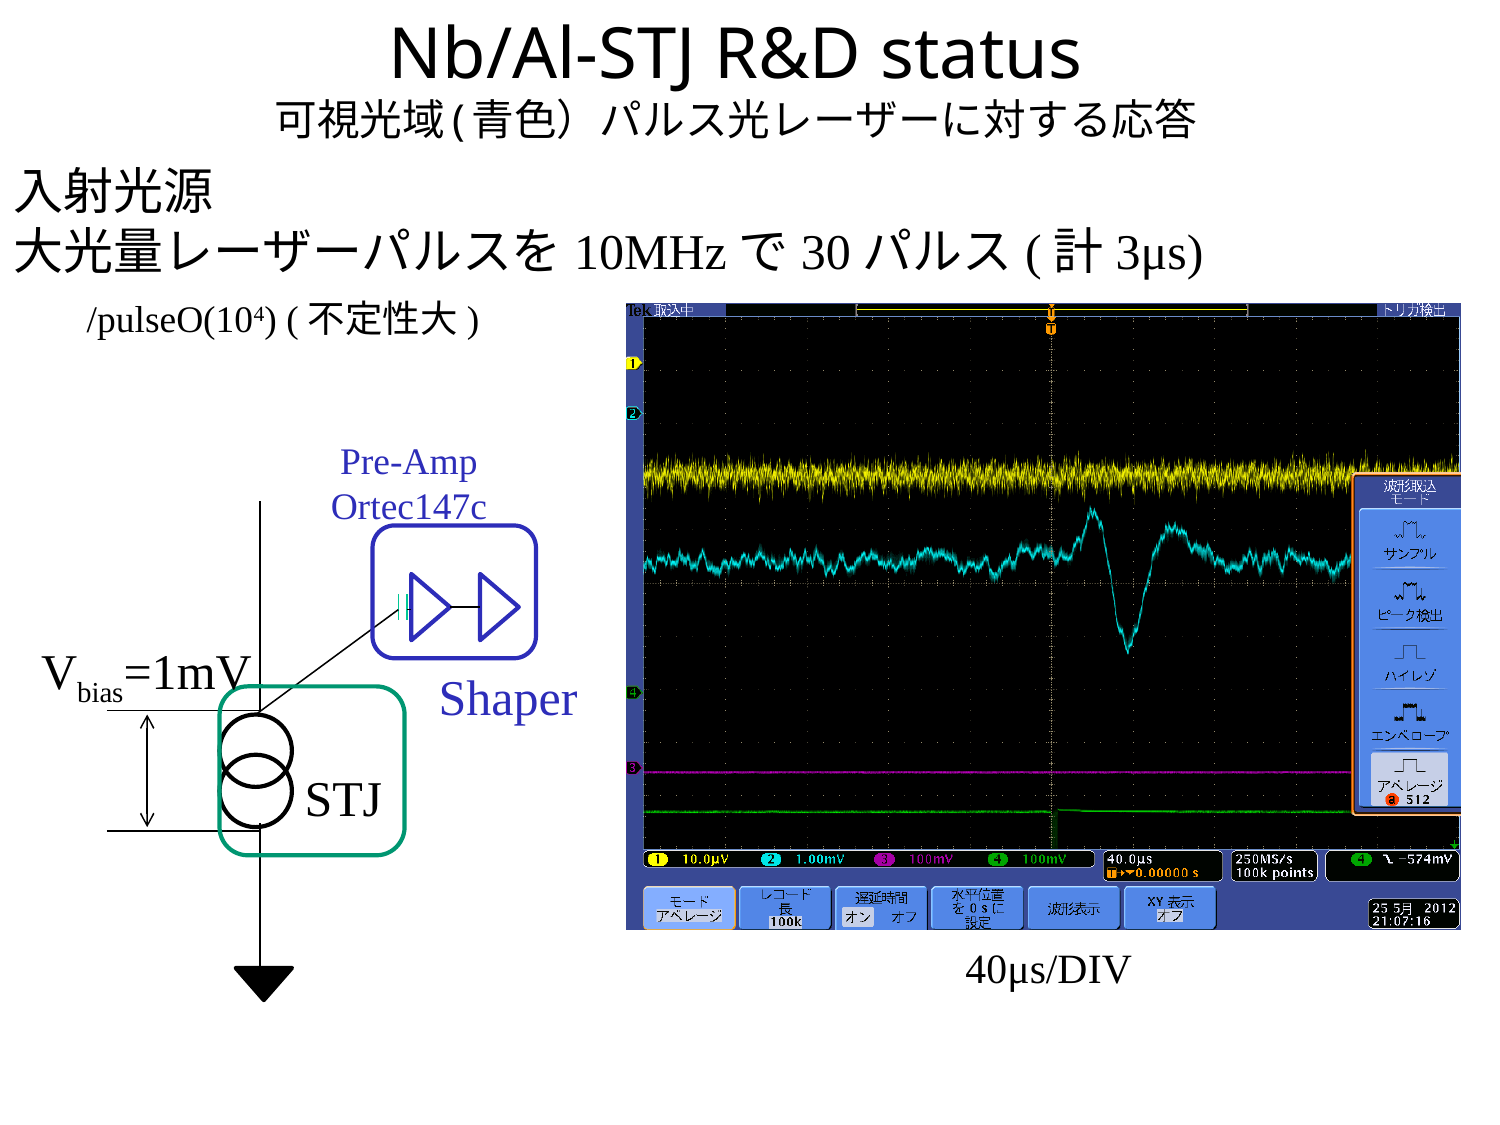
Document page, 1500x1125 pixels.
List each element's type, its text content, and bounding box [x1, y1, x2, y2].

text_box 入射光源 大光量レーザーパルスを10MHzで30パルス(計3μs) [0, 151, 1219, 287]
text_box Nb/Al-STJ R&D status 可視光域(青色）パルス光レーザーに対する応答 [29, 0, 1443, 152]
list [626, 303, 1462, 930]
text_box 40μs/DIV [950, 938, 1152, 1000]
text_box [60, 429, 567, 1001]
